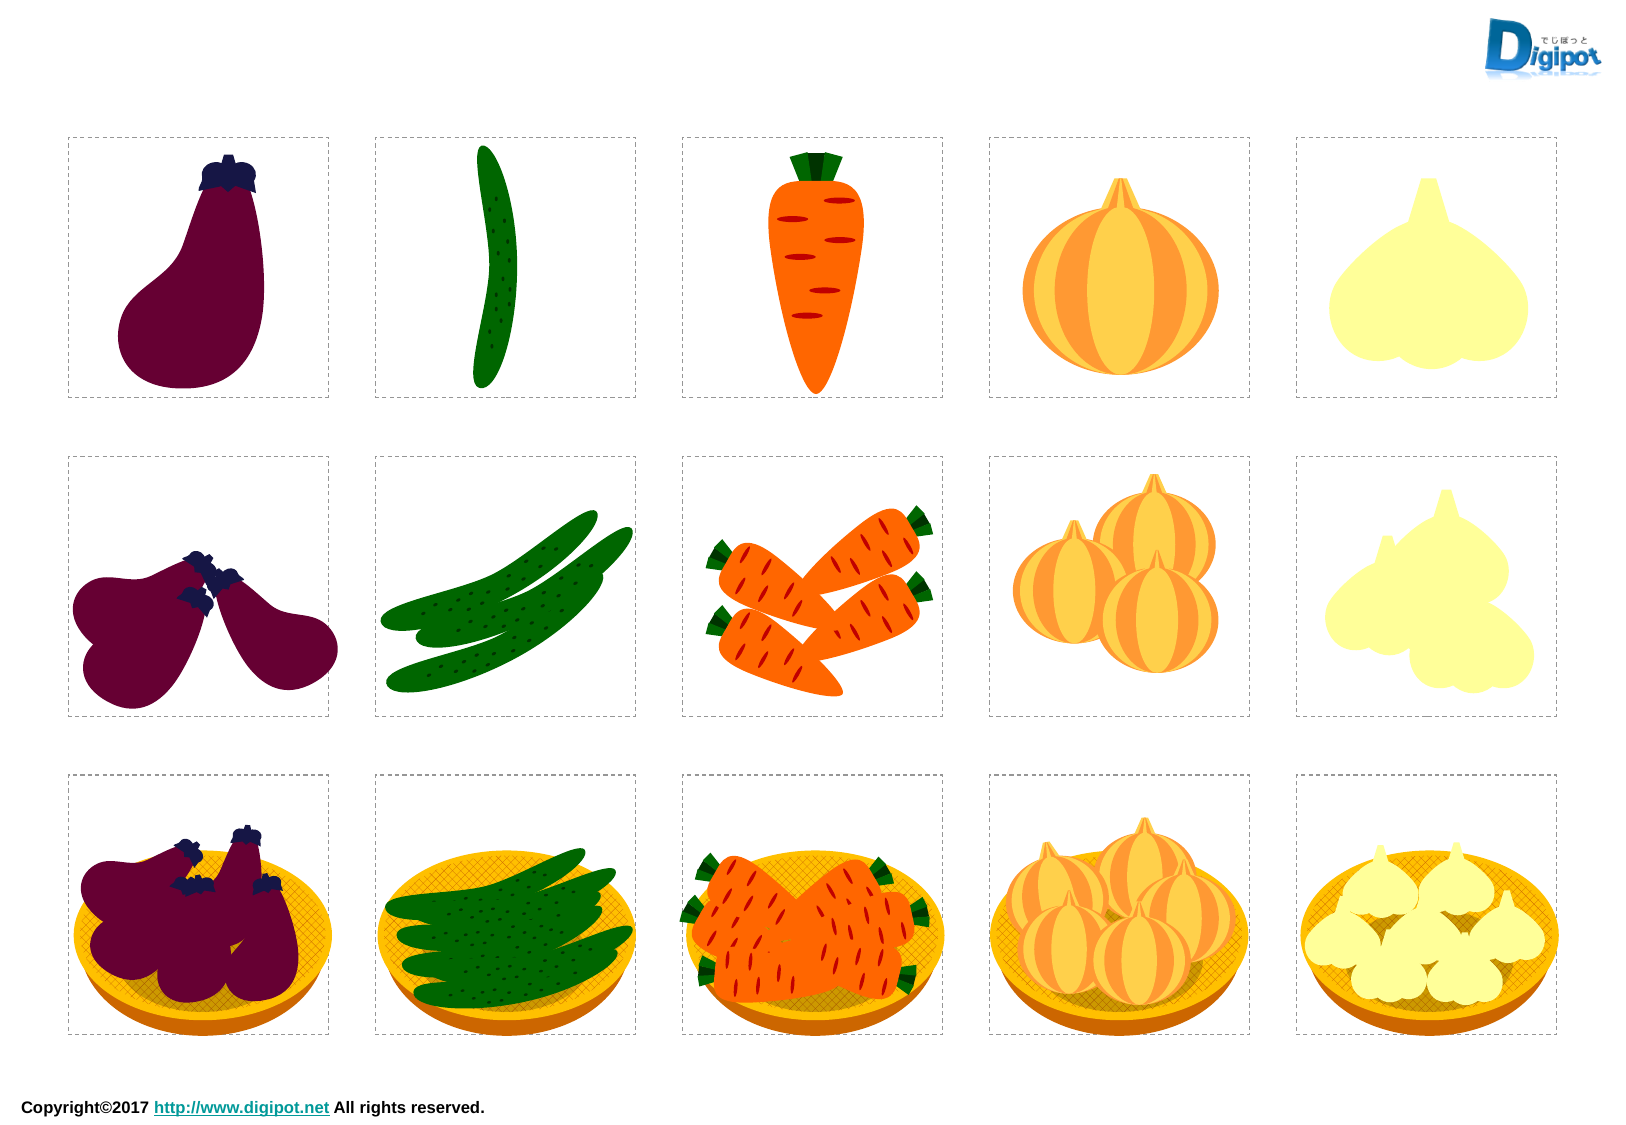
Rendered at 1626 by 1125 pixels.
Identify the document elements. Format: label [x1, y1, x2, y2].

text_box [1022, 178, 1219, 375]
text_box [73, 823, 333, 1037]
text_box [1324, 489, 1535, 694]
text_box [701, 526, 938, 687]
text_box [989, 817, 1249, 1037]
text_box [768, 152, 865, 395]
text_box [675, 850, 945, 1037]
text_box [377, 850, 638, 1037]
text_box [1300, 842, 1560, 1036]
text_box [373, 557, 652, 664]
text_box [69, 545, 320, 714]
text_box [1329, 178, 1529, 370]
text_box [1012, 473, 1219, 674]
text_box [472, 145, 518, 389]
picture [1485, 18, 1602, 82]
text_box [117, 154, 265, 389]
